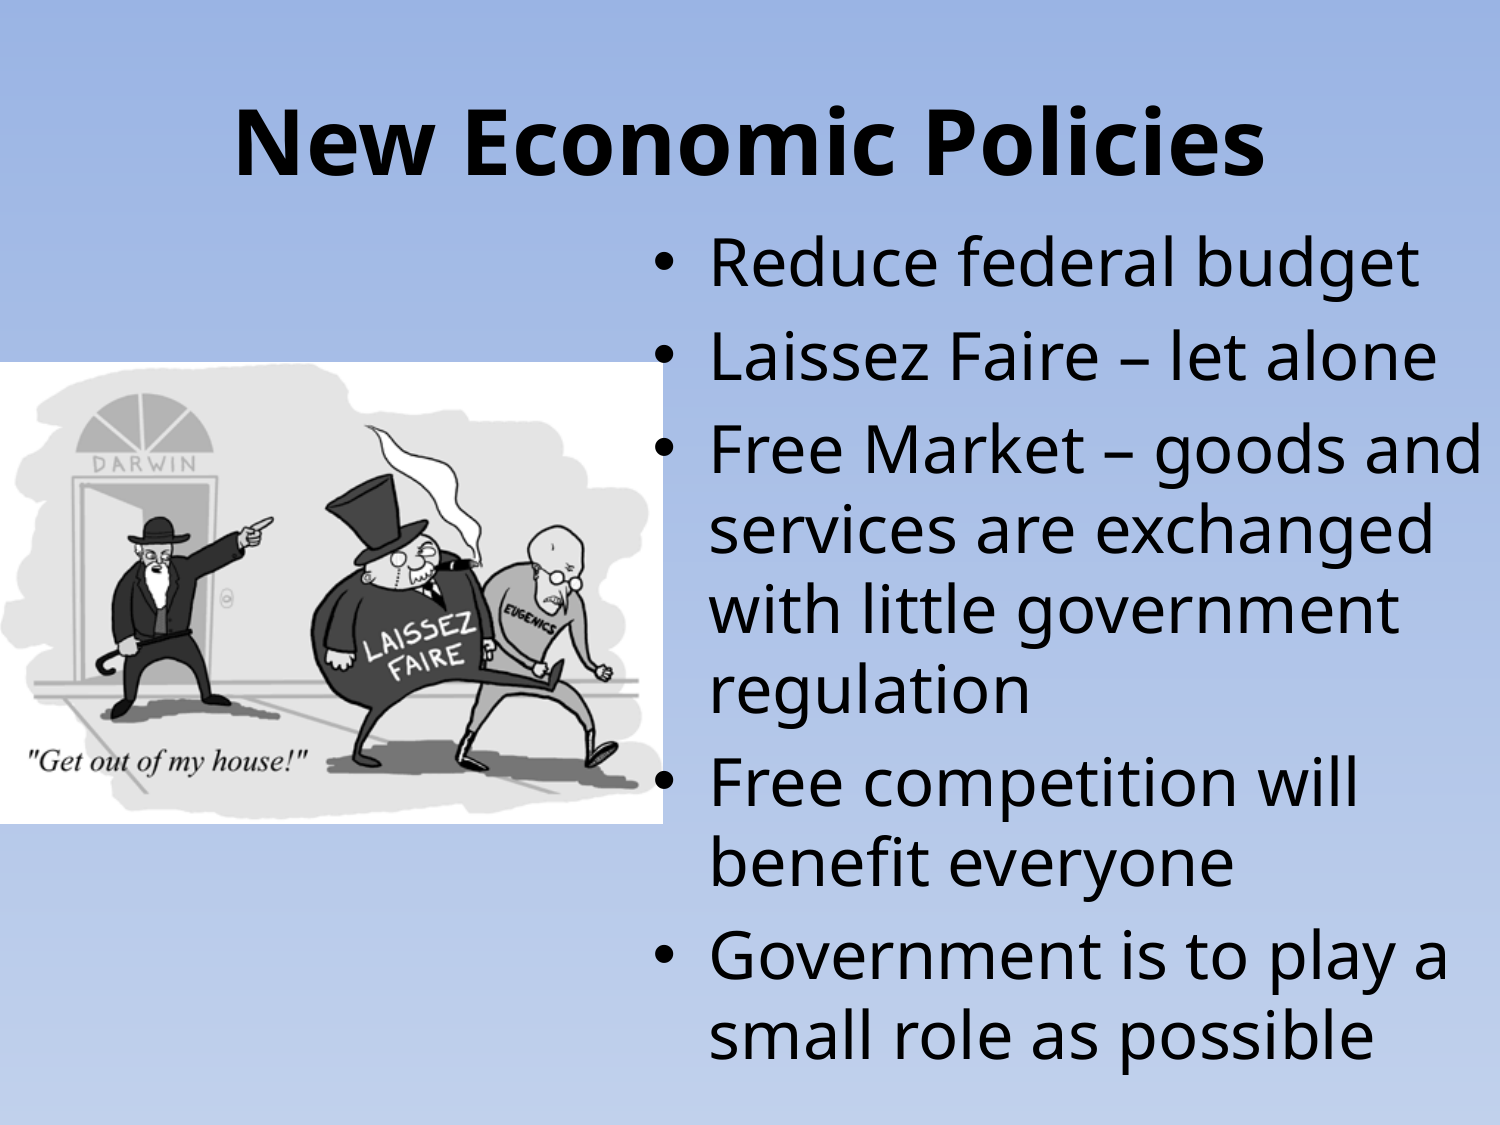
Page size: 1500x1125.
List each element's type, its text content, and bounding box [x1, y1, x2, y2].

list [0, 362, 663, 824]
list Reduce federal budget Laissez Faire – let alone Free Market – goods and services are exchanged with little government regulation Free competition will benefit everyone Government is to play a small role as possible [637, 212, 1500, 993]
title New Economic Policies [75, 45, 1425, 233]
